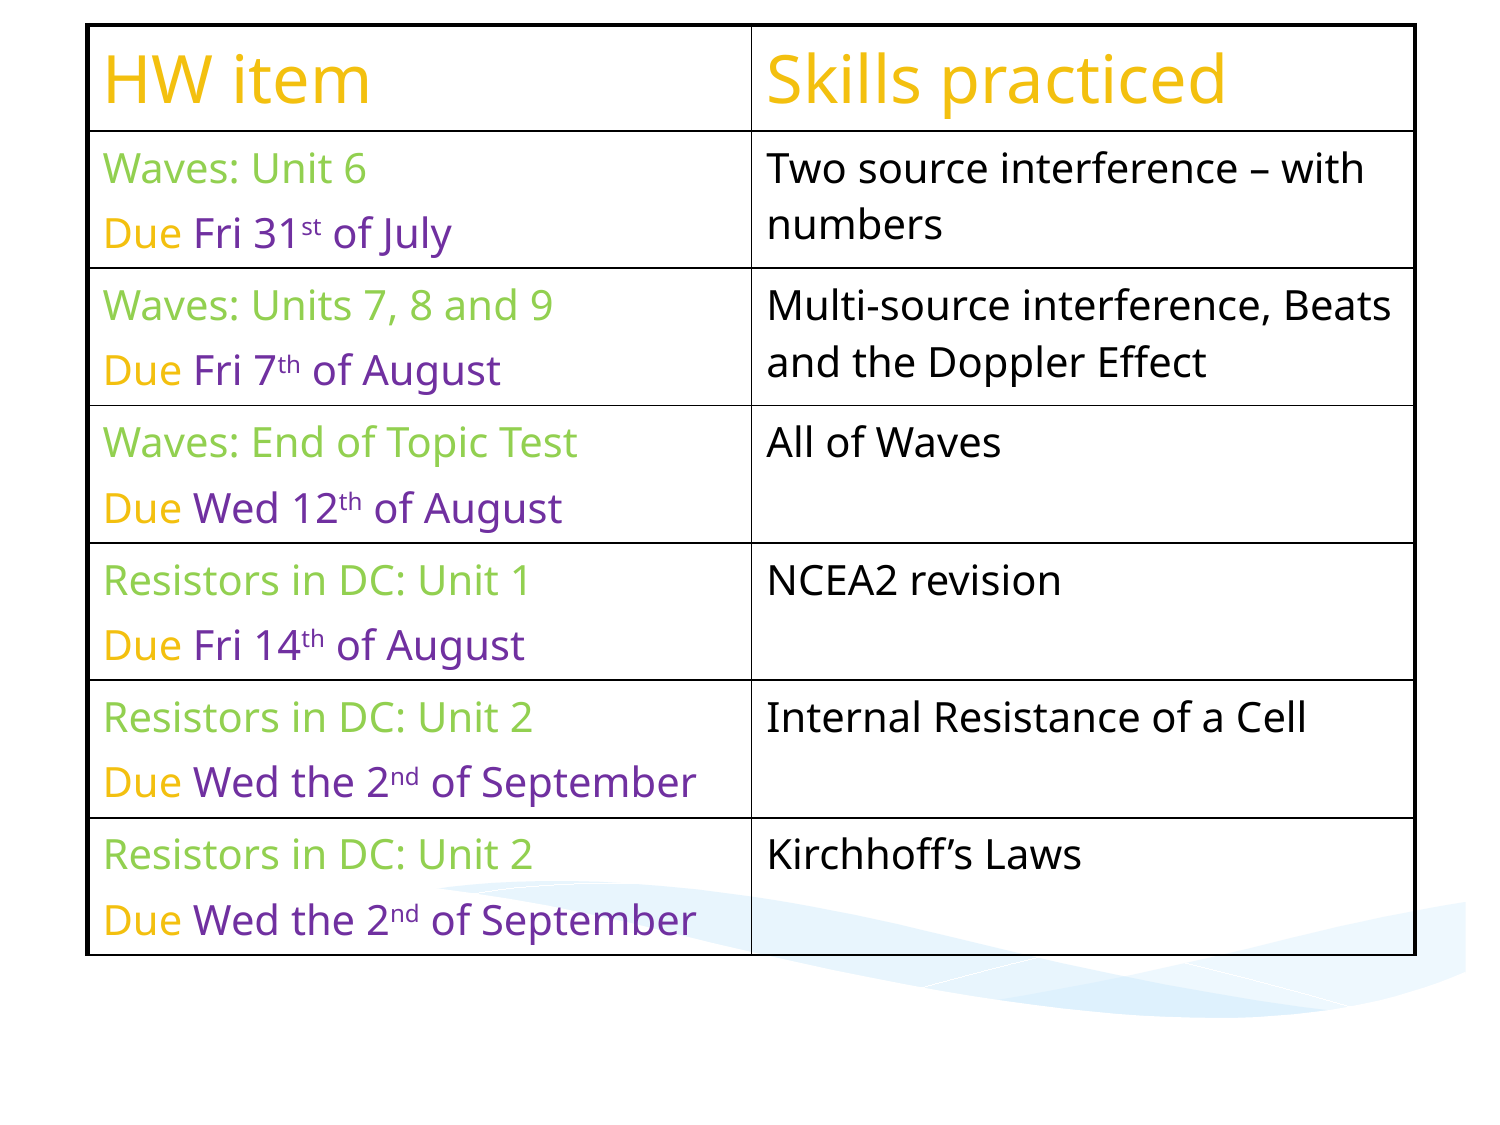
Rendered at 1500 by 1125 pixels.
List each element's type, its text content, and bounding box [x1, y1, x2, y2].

table_header Skills practiced [752, 27, 1413, 130]
table_cell Resistors in DC: Unit 2 Due Wed the 2nd of September [90, 819, 751, 954]
table_cell Multi-source interference, Beats and the Doppler Effect [752, 269, 1413, 405]
table_header HW item [90, 27, 751, 130]
table_cell Resistors in DC: Unit 2 Due Wed the 2nd of September [90, 681, 751, 817]
table_cell Waves: End of Topic Test Due Wed 12th of August [90, 406, 751, 542]
table_cell Internal Resistance of a Cell [752, 681, 1413, 817]
table_cell Kirchhoff’s Laws [752, 819, 1413, 954]
table_cell NCEA2 revision [752, 544, 1413, 679]
table_cell All of Waves [752, 406, 1413, 542]
table_cell Two source interference – with numbers [752, 132, 1413, 267]
table_cell Waves: Units 7, 8 and 9 Due Fri 7th of August [90, 269, 751, 405]
table_cell Resistors in DC: Unit 1 Due Fri 14th of August [90, 544, 751, 679]
table_cell Waves: Unit 6 Due Fri 31st of July [90, 132, 751, 267]
